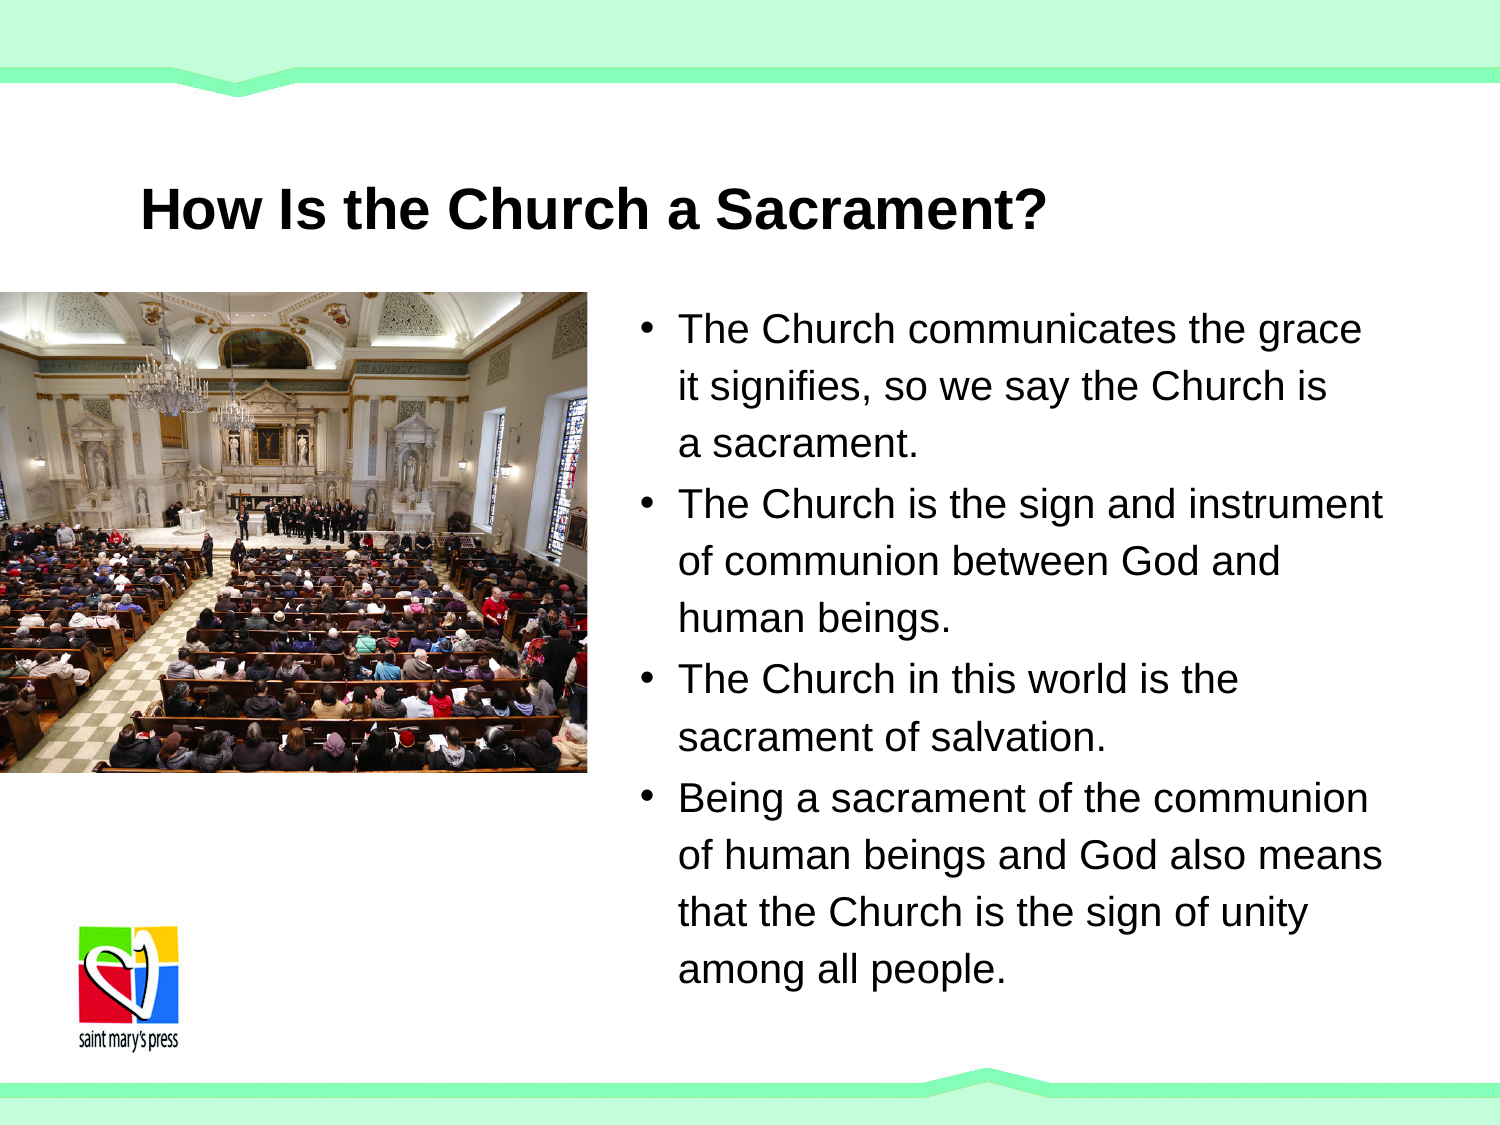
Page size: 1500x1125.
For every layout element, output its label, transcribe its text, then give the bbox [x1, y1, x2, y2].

picture [0, 0, 1500, 1125]
list The Church communicates the grace it signifies, so we say the Church is a sacrament. The Church is the sign and instrument of communion between God and human beings. The Church in this world is the sacrament of salvation. Being a sacrament of the communion of human beings and God also means that the Church is the sign of unity among all people. [624, 287, 1400, 1100]
title How Is the Church a Sacrament? [125, 162, 1075, 250]
